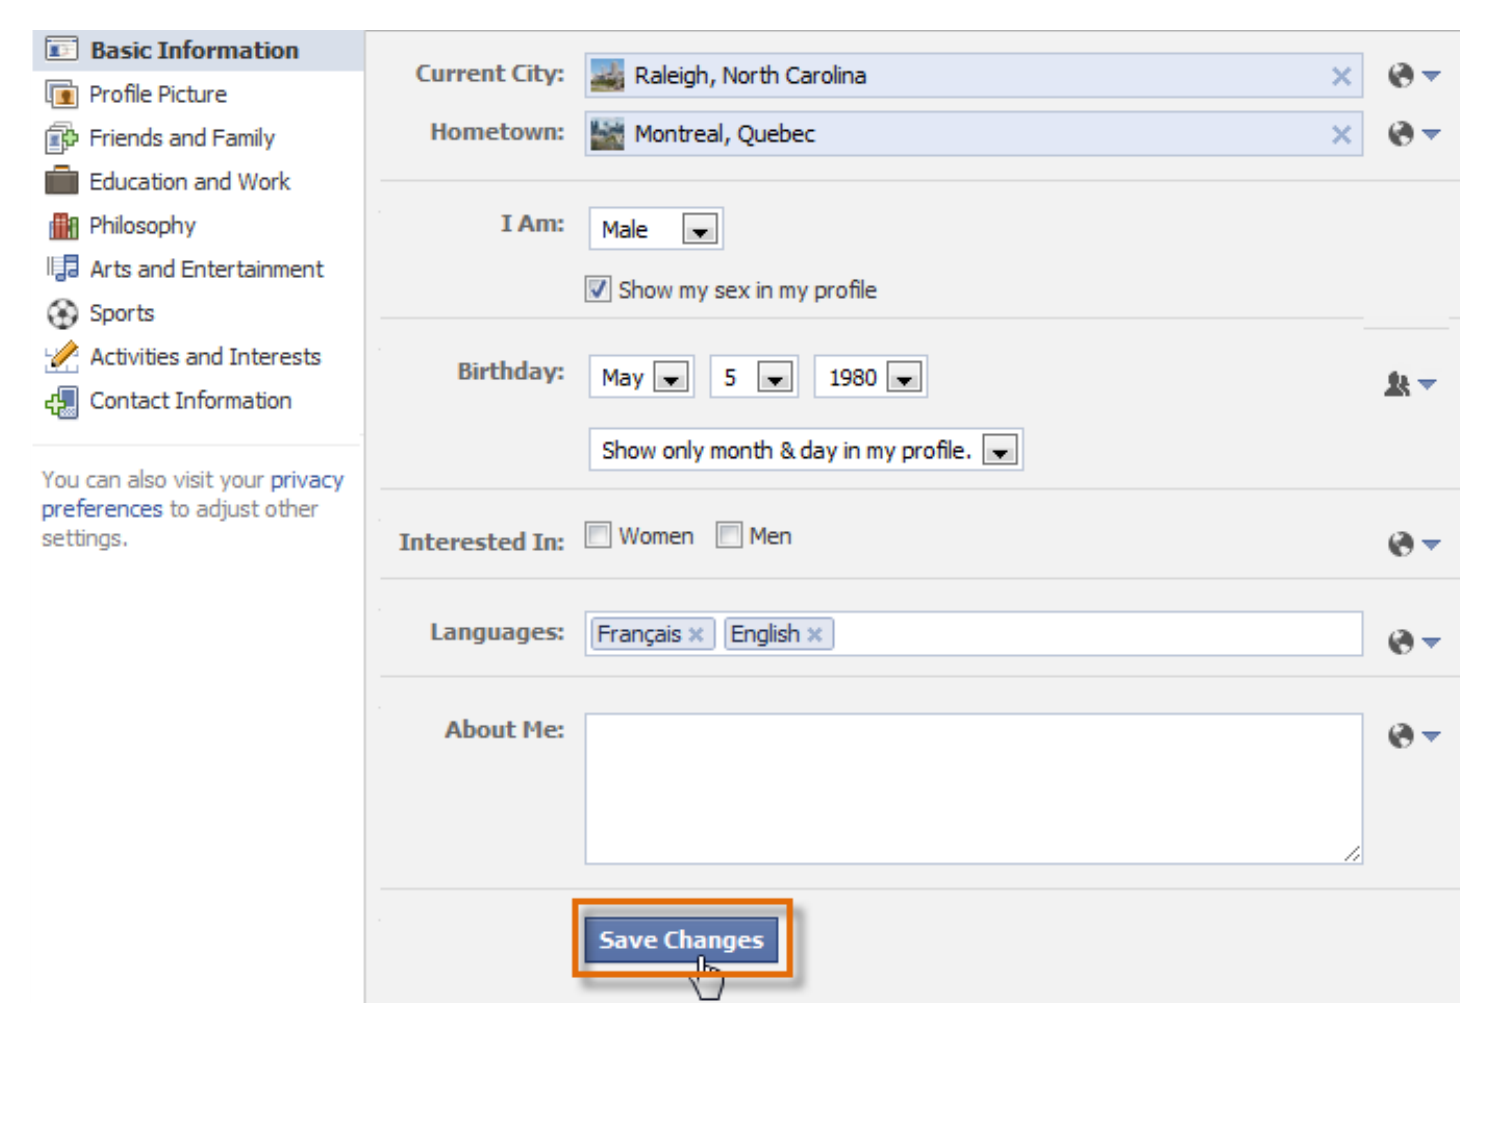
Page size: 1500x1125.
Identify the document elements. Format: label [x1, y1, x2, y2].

picture [29, 30, 1460, 1004]
